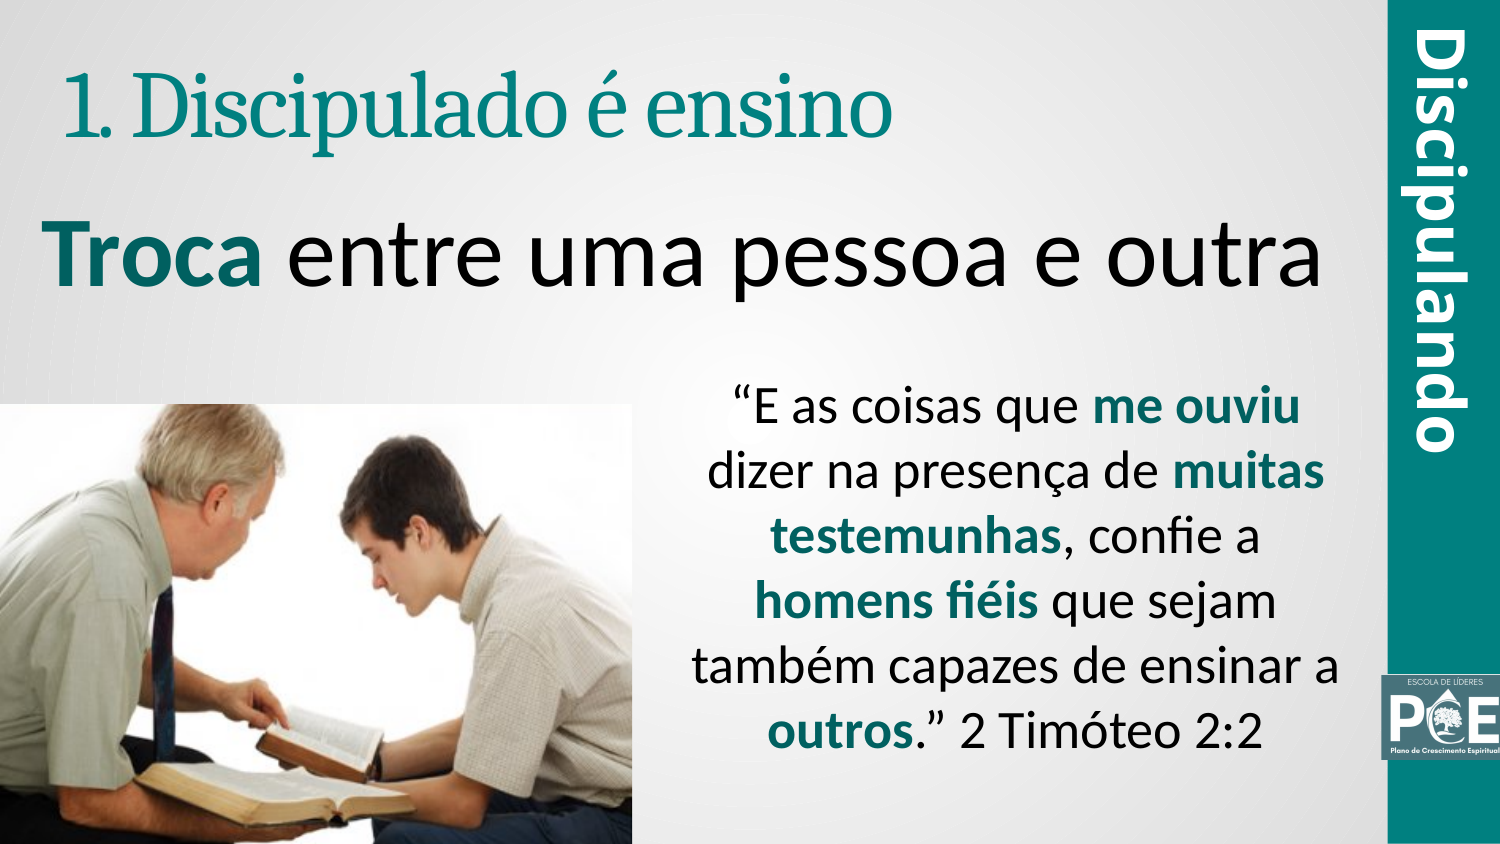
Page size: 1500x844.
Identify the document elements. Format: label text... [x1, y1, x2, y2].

text_box 1. Discipulado é ensino [56, 33, 1318, 164]
text_box Discipulando [1397, 16, 1492, 463]
text_box Troca entre uma pessoa e outra [33, 178, 1334, 314]
picture [0, 404, 633, 844]
picture [1381, 674, 1500, 760]
text_box “E as coisas que me ouviu dizer na presença de muitas testemunhas, confie a homens fiéis que sejam também capazes de ensinar a outros.” 2 Timóteo 2:2 [675, 361, 1357, 767]
